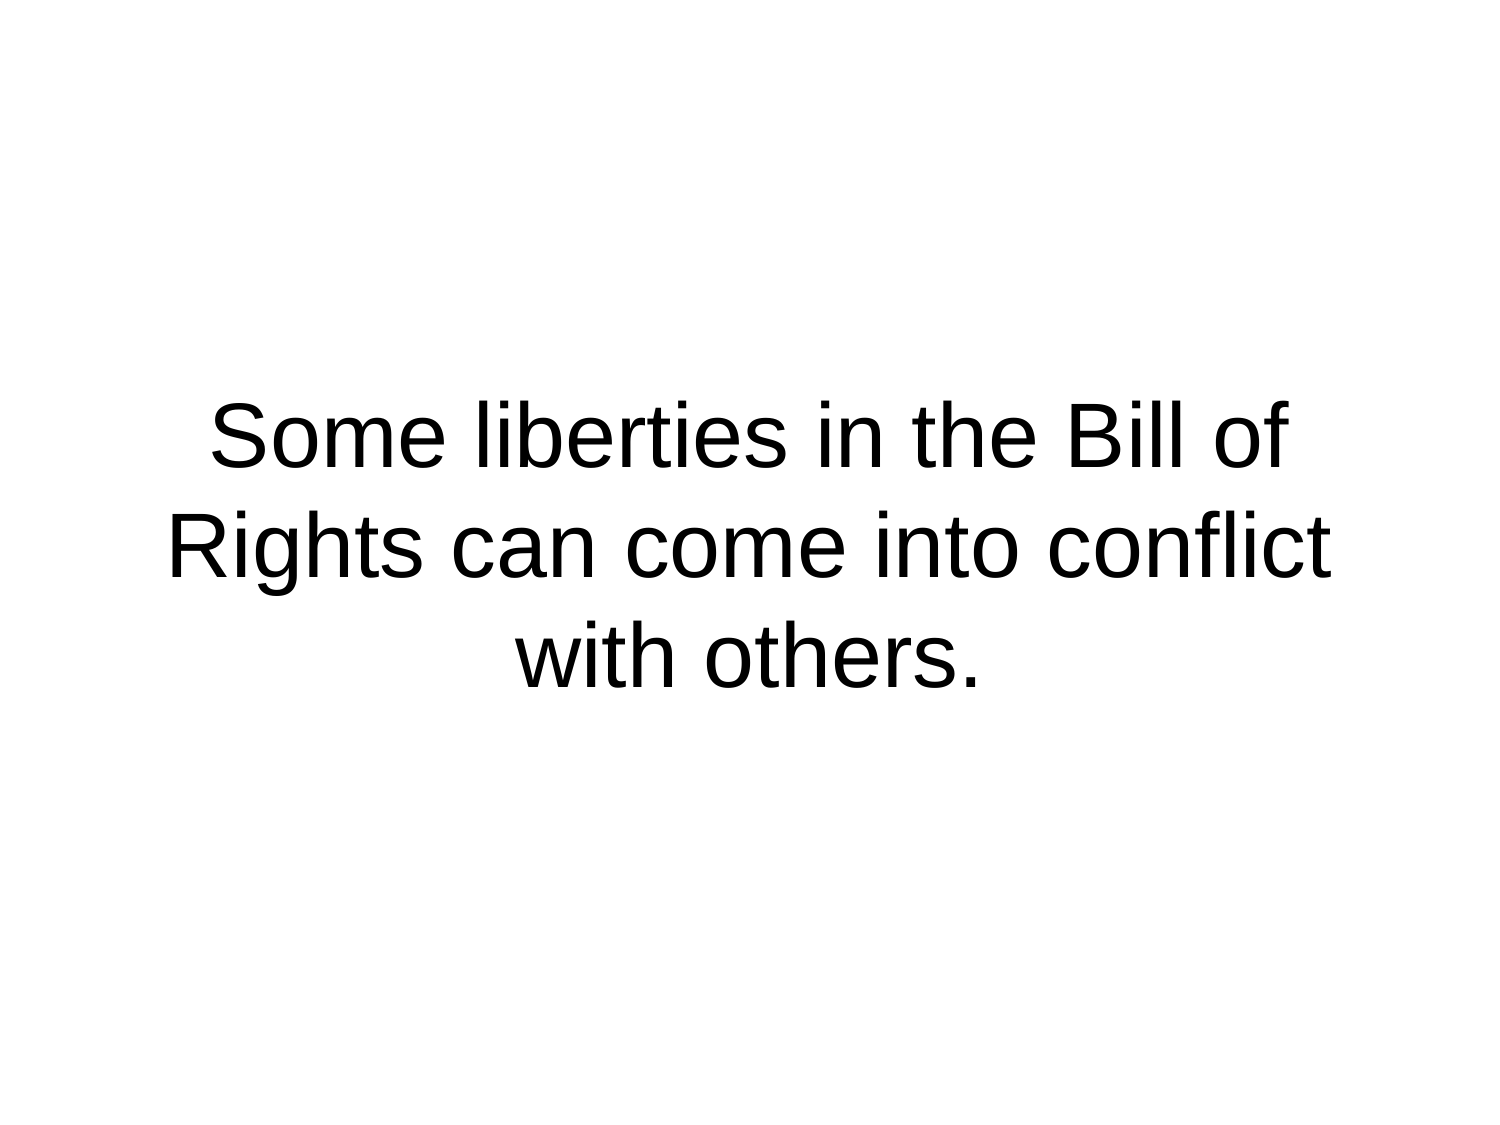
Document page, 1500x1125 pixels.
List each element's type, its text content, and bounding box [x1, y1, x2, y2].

title Some liberties in the Bill of Rights can come into conflict with others. [74, 44, 1426, 1038]
